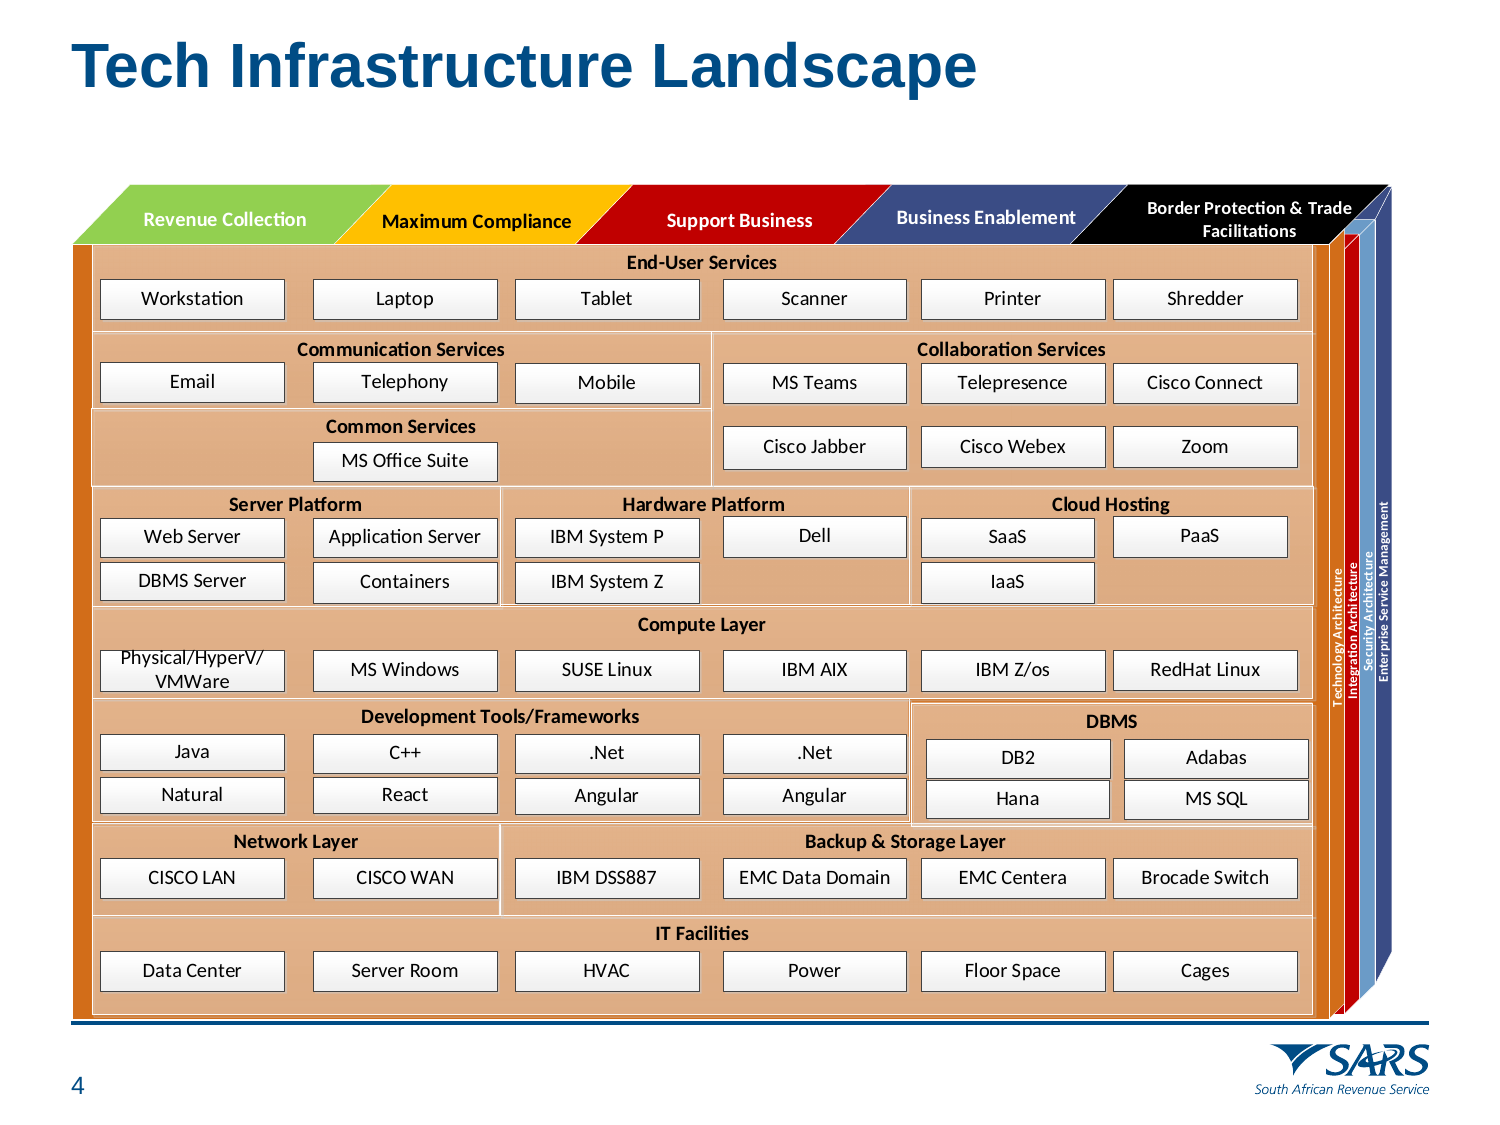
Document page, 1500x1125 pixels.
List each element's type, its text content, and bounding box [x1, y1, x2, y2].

slide_number 3 [56, 1054, 394, 1115]
picture [69, 181, 1400, 1021]
title Tech Infrastructure Landscape [56, 25, 1350, 114]
